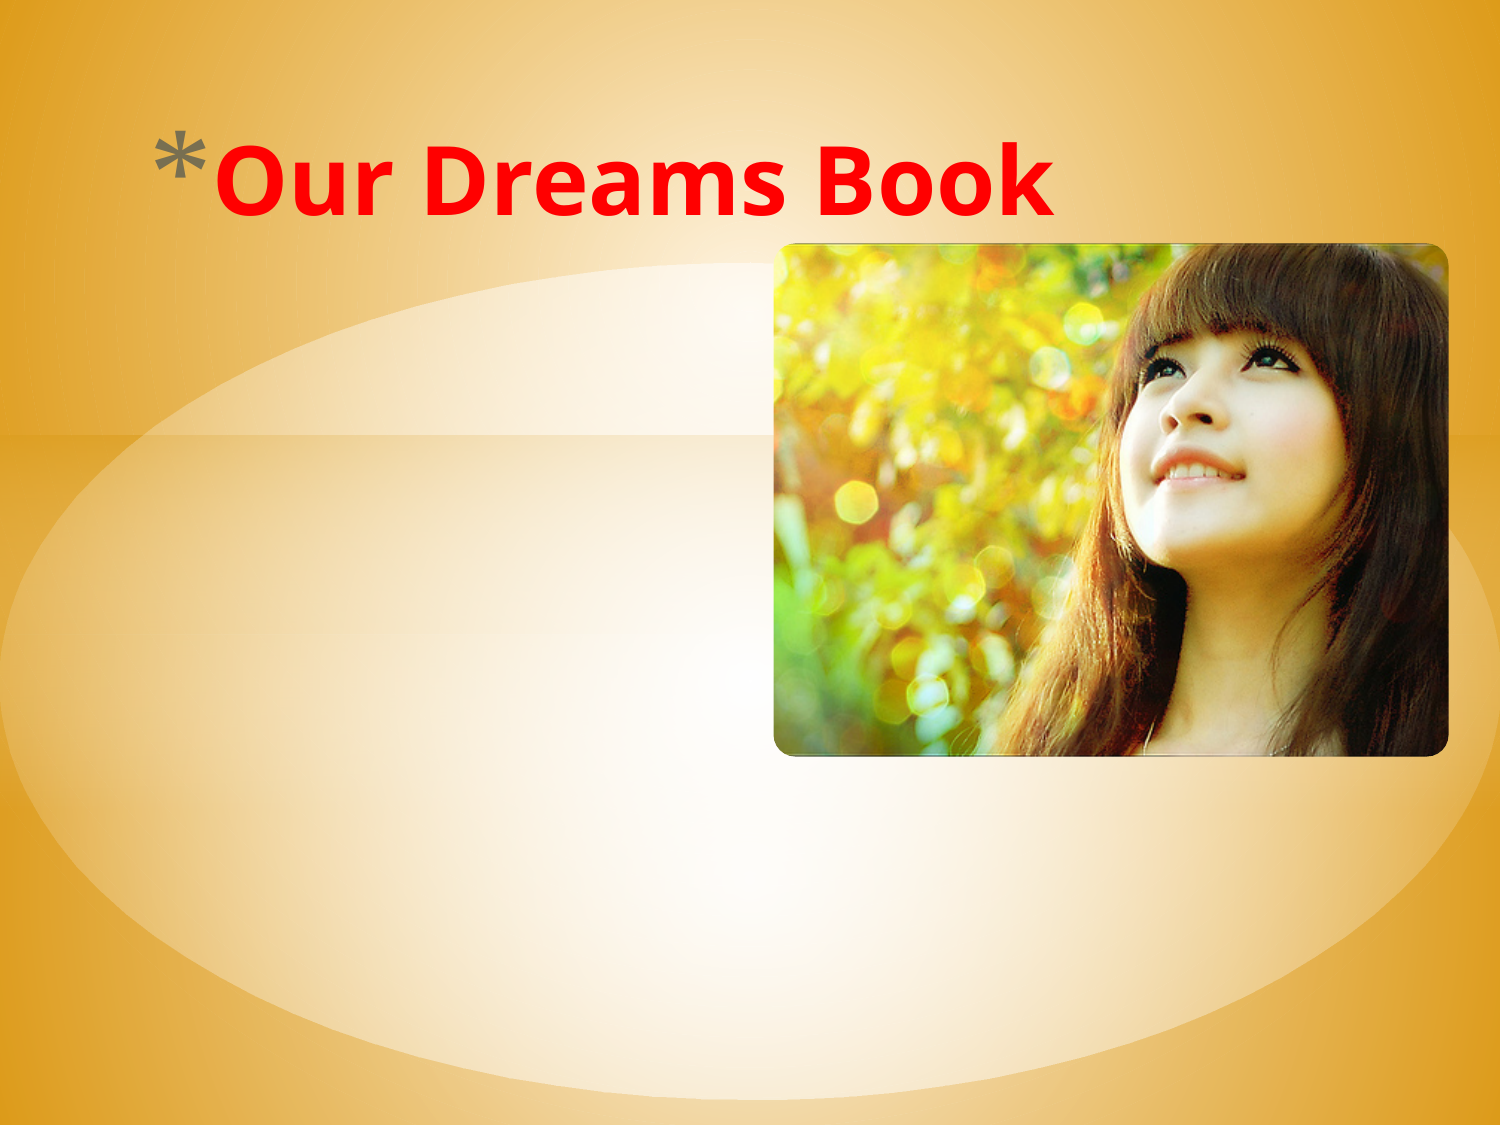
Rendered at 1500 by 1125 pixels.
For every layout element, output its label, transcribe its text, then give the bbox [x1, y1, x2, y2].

picture [773, 243, 1449, 757]
title Our Dreams Book [135, 54, 1183, 243]
